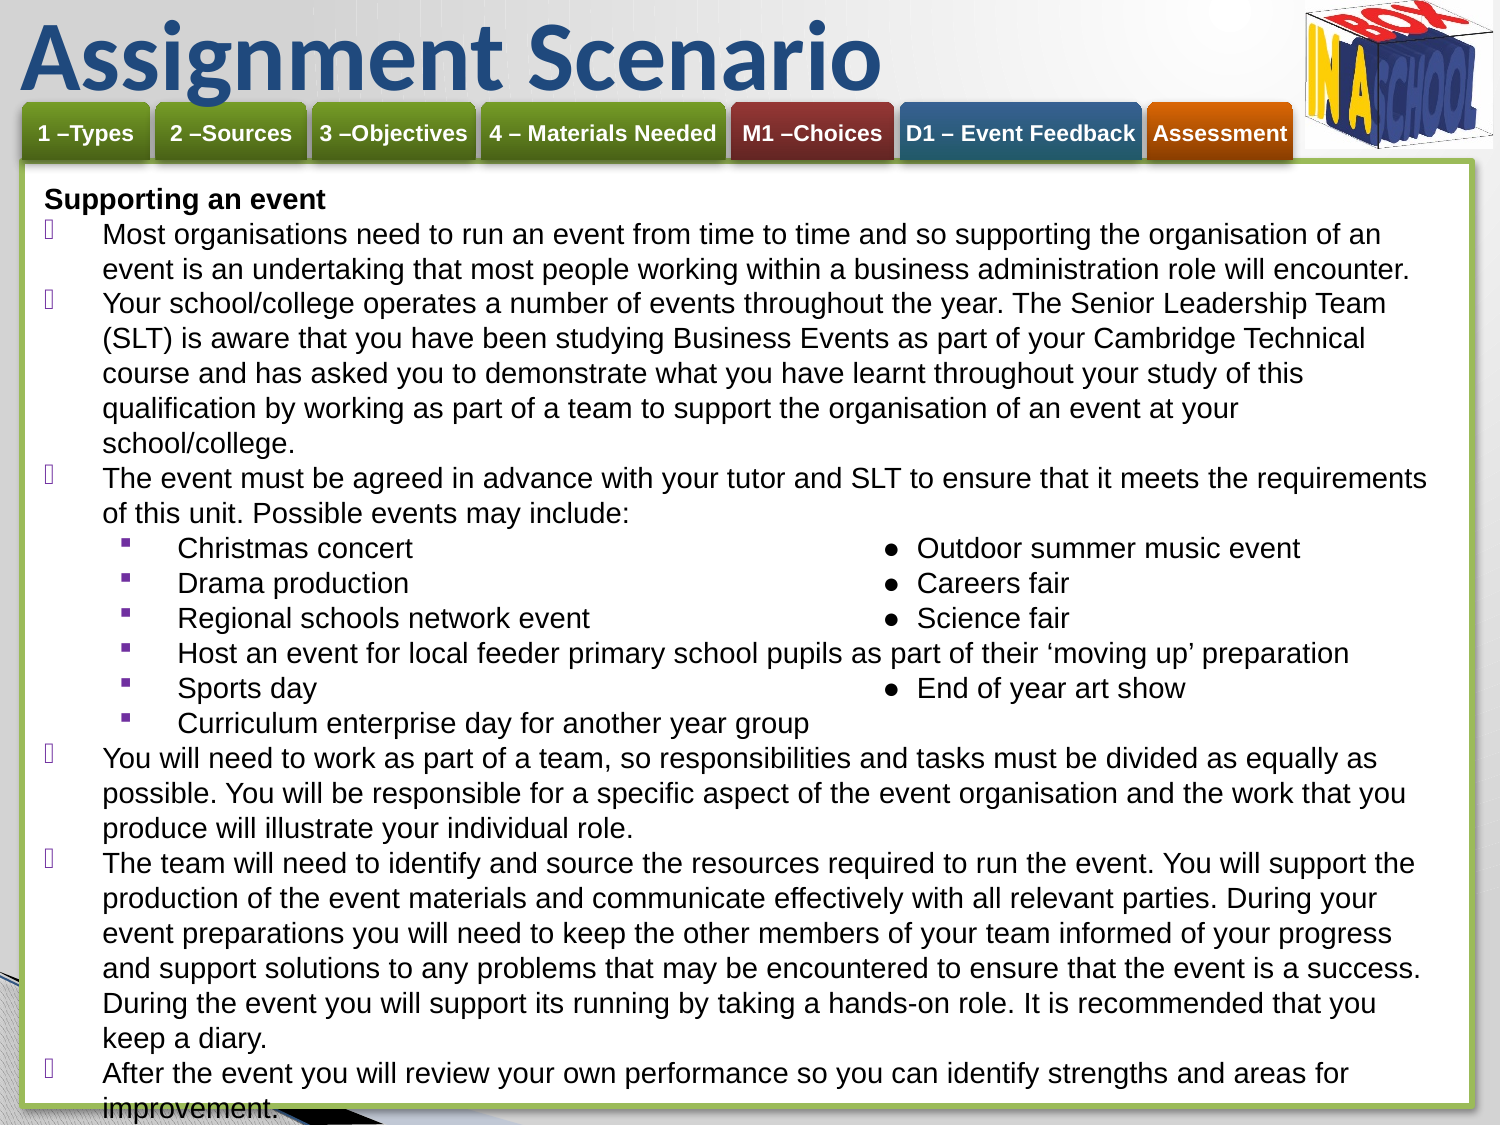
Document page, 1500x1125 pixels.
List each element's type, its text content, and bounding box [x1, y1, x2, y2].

picture [1305, 0, 1494, 149]
title Assignment Scenario [5, 0, 1270, 102]
text_box Supporting an event Most organisations need to run an event from time to time and so supporting the organisation of an event is an undertaking that most people working within a business administration role will encounter. Your school/college operates a number of events throughout the year. The Senior Leadership Team (SLT) is aware that you have been studying Business Events as part of your Cambridge Technical course and has asked you to demonstrate what you have learnt throughout your study of this qualification by working as part of a team to support the organisation of an event at your school/college. The event must be agreed in advance with your tutor and SLT to ensure that it meets the requirements of this unit. Possible events may include: Christmas concert ● Outdoor summer music event Drama production ● Careers fair Regional schools network event ● Science fair Host an event for local feeder primary school pupils as part of their ‘moving up’ preparation Sports day ● End of year art show Curriculum enterprise day for another year group You will need to work as part of a team, so responsibilities and tasks must be divided as equally as possible. You will be responsible for a specific aspect of the event organisation and the work that you produce will illustrate your individual role. The team will need to identify and source the resources required to run the event. You will support the production of the event materials and communicate effectively with all relevant parties. During your event preparations you will need to keep the other members of your team informed of your progress and support solutions to any problems that may be encountered to ensure that the event is a success. During the event you will support its running by taking a hands-on role. It is recommended that you keep a diary. After the event you will review your own performance so you can identify strengths and areas for improvement. [29, 172, 1450, 1125]
